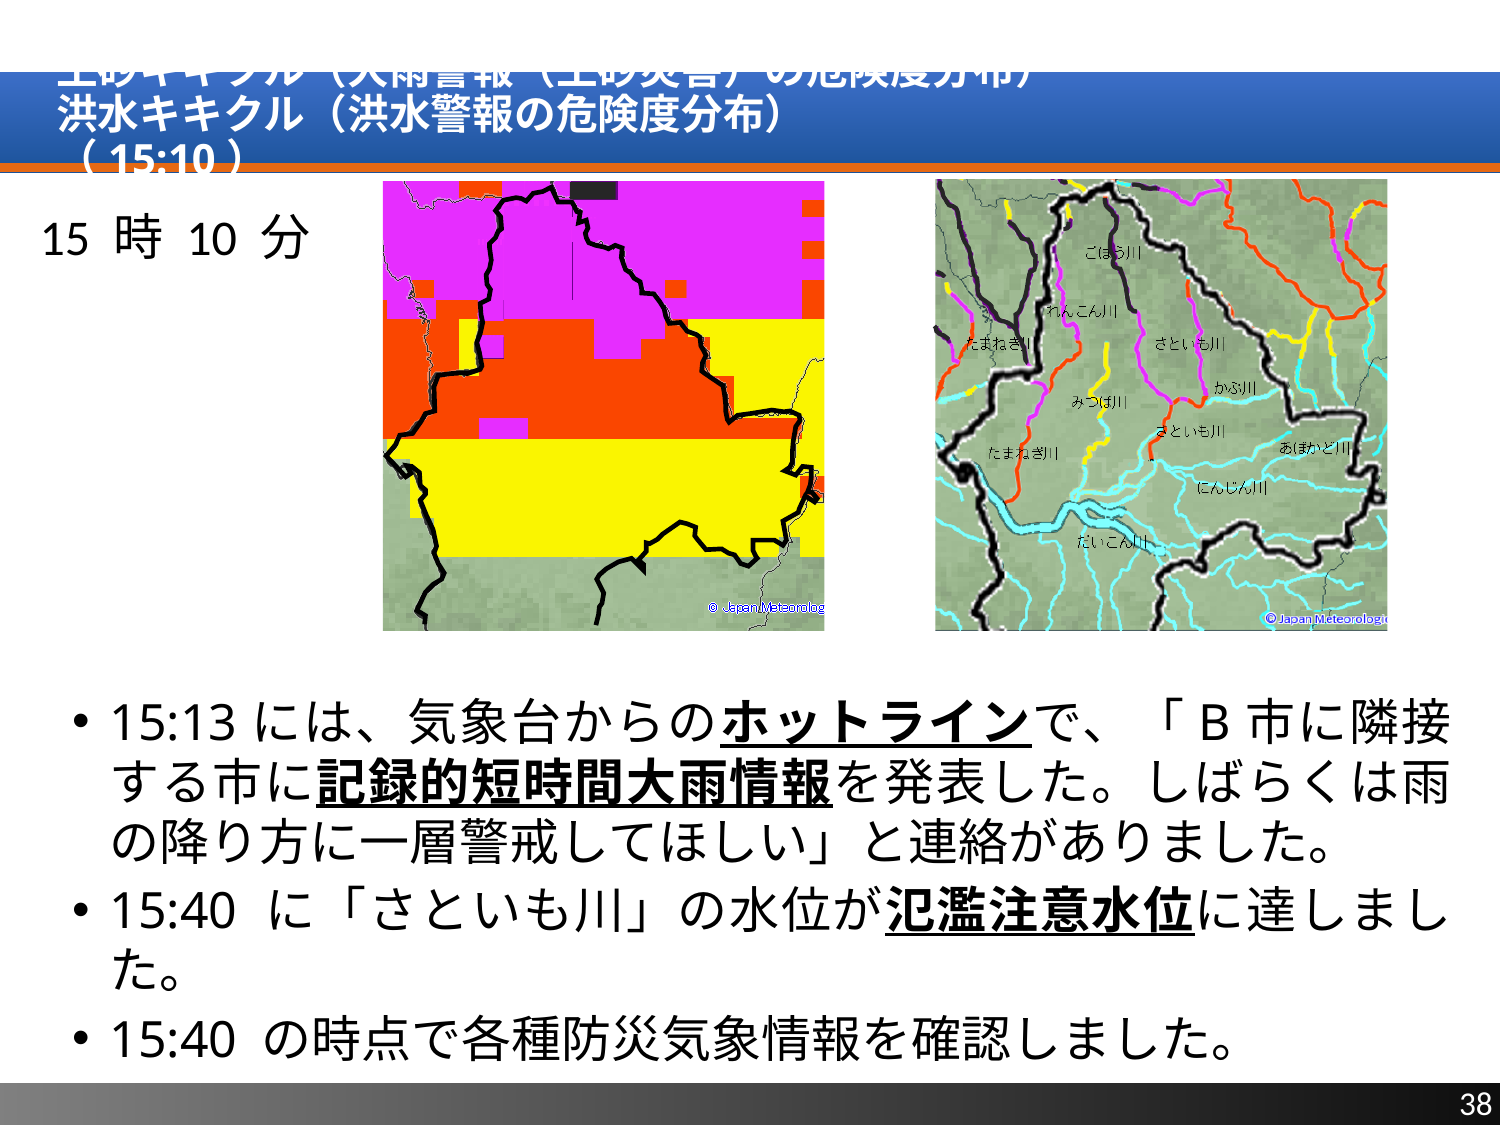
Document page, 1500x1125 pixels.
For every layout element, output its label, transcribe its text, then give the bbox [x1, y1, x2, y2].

title 土砂キキクル（大雨警報（土砂災害）の危険度分布） 洪水キキクル（洪水警報の危険度分布） （15:10） [41, 59, 1355, 173]
text_box 15 時 10 分 [24, 197, 326, 273]
picture [935, 179, 1388, 632]
text_box 15:13には、気象台からのホットラインで、「B市に隣接する市に記録的短時間大雨情報を発表した。しばらくは雨の降り方に一層警戒してほしい」と連絡がありました。 15:40 に「さといも川」の水位が氾濫注意水位に達しました。 15:40 の時点で各種防災気象情報を確認しました。 [56, 683, 1467, 1031]
picture [382, 180, 825, 631]
slide_number 38 [1170, 1072, 1500, 1125]
